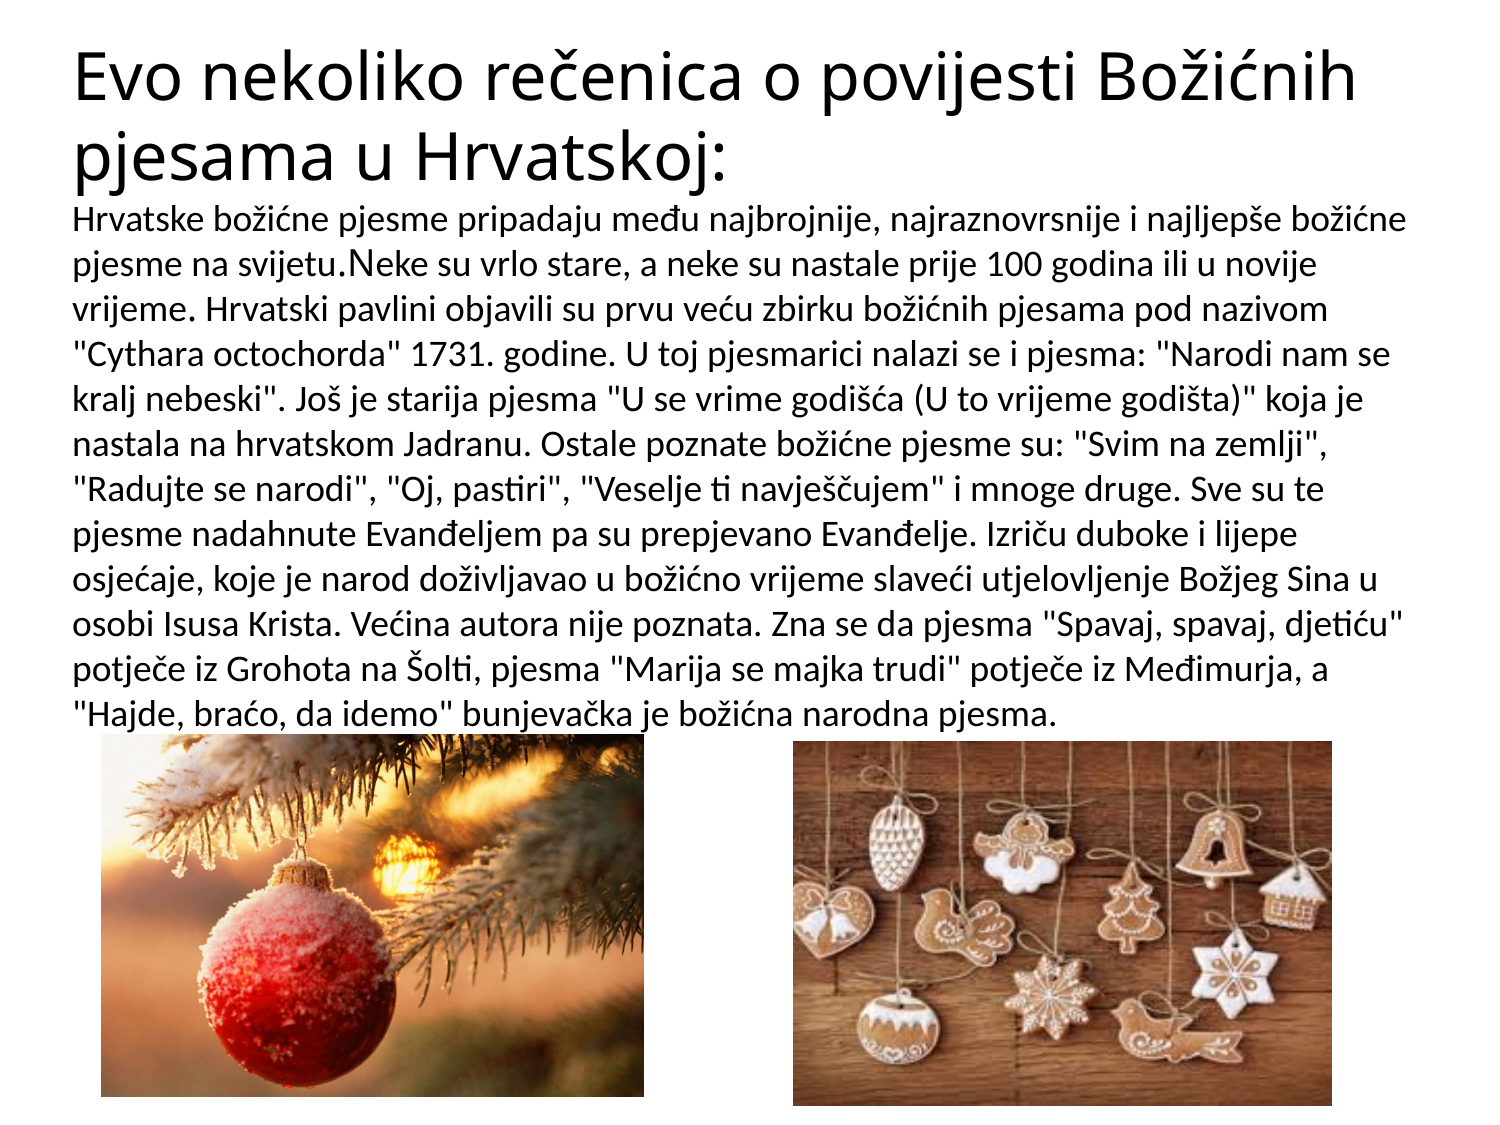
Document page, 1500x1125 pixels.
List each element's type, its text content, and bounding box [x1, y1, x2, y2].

text_box Evo nekoliko rečenica o povijesti Božićnih pjesama u Hrvatskoj: Hrvatske božićne pjesme pripadaju među najbrojnije, najraznovrsnije i najljepše božićne pjesme na svijetu.Neke su vrlo stare, a neke su nastale prije 100 godina ili u novije vrijeme. Hrvatski pavlini objavili su prvu veću zbirku božićnih pjesama pod nazivom "Cythara octochorda" 1731. godine. U toj pjesmarici nalazi se i pjesma: "Narodi nam se kralj nebeski". Još je starija pjesma "U se vrime godišća (U to vrijeme godišta)" koja je nastala na hrvatskom Jadranu. Ostale poznate božićne pjesme su: "Svim na zemlji", "Radujte se narodi", "Oj, pastiri", "Veselje ti navješčujem" i mnoge druge. Sve su te pjesme nadahnute Evanđeljem pa su prepjevano Evanđelje. Izriču duboke i lijepe osjećaje, koje je narod doživljavao u božićno vrijeme slaveći utjelovljenje Božjeg Sina u osobi Isusa Krista. Većina autora nije poznata. Zna se da pjesma "Spavaj, spavaj, djetiću" potječe iz Grohota na Šolti, pjesma "Marija se majka trudi" potječe iz Međimurja, a "Hajde, braćo, da idemo" bunjevačka je božićna narodna pjesma. [57, 26, 1433, 742]
picture [101, 734, 644, 1097]
picture [793, 741, 1332, 1106]
